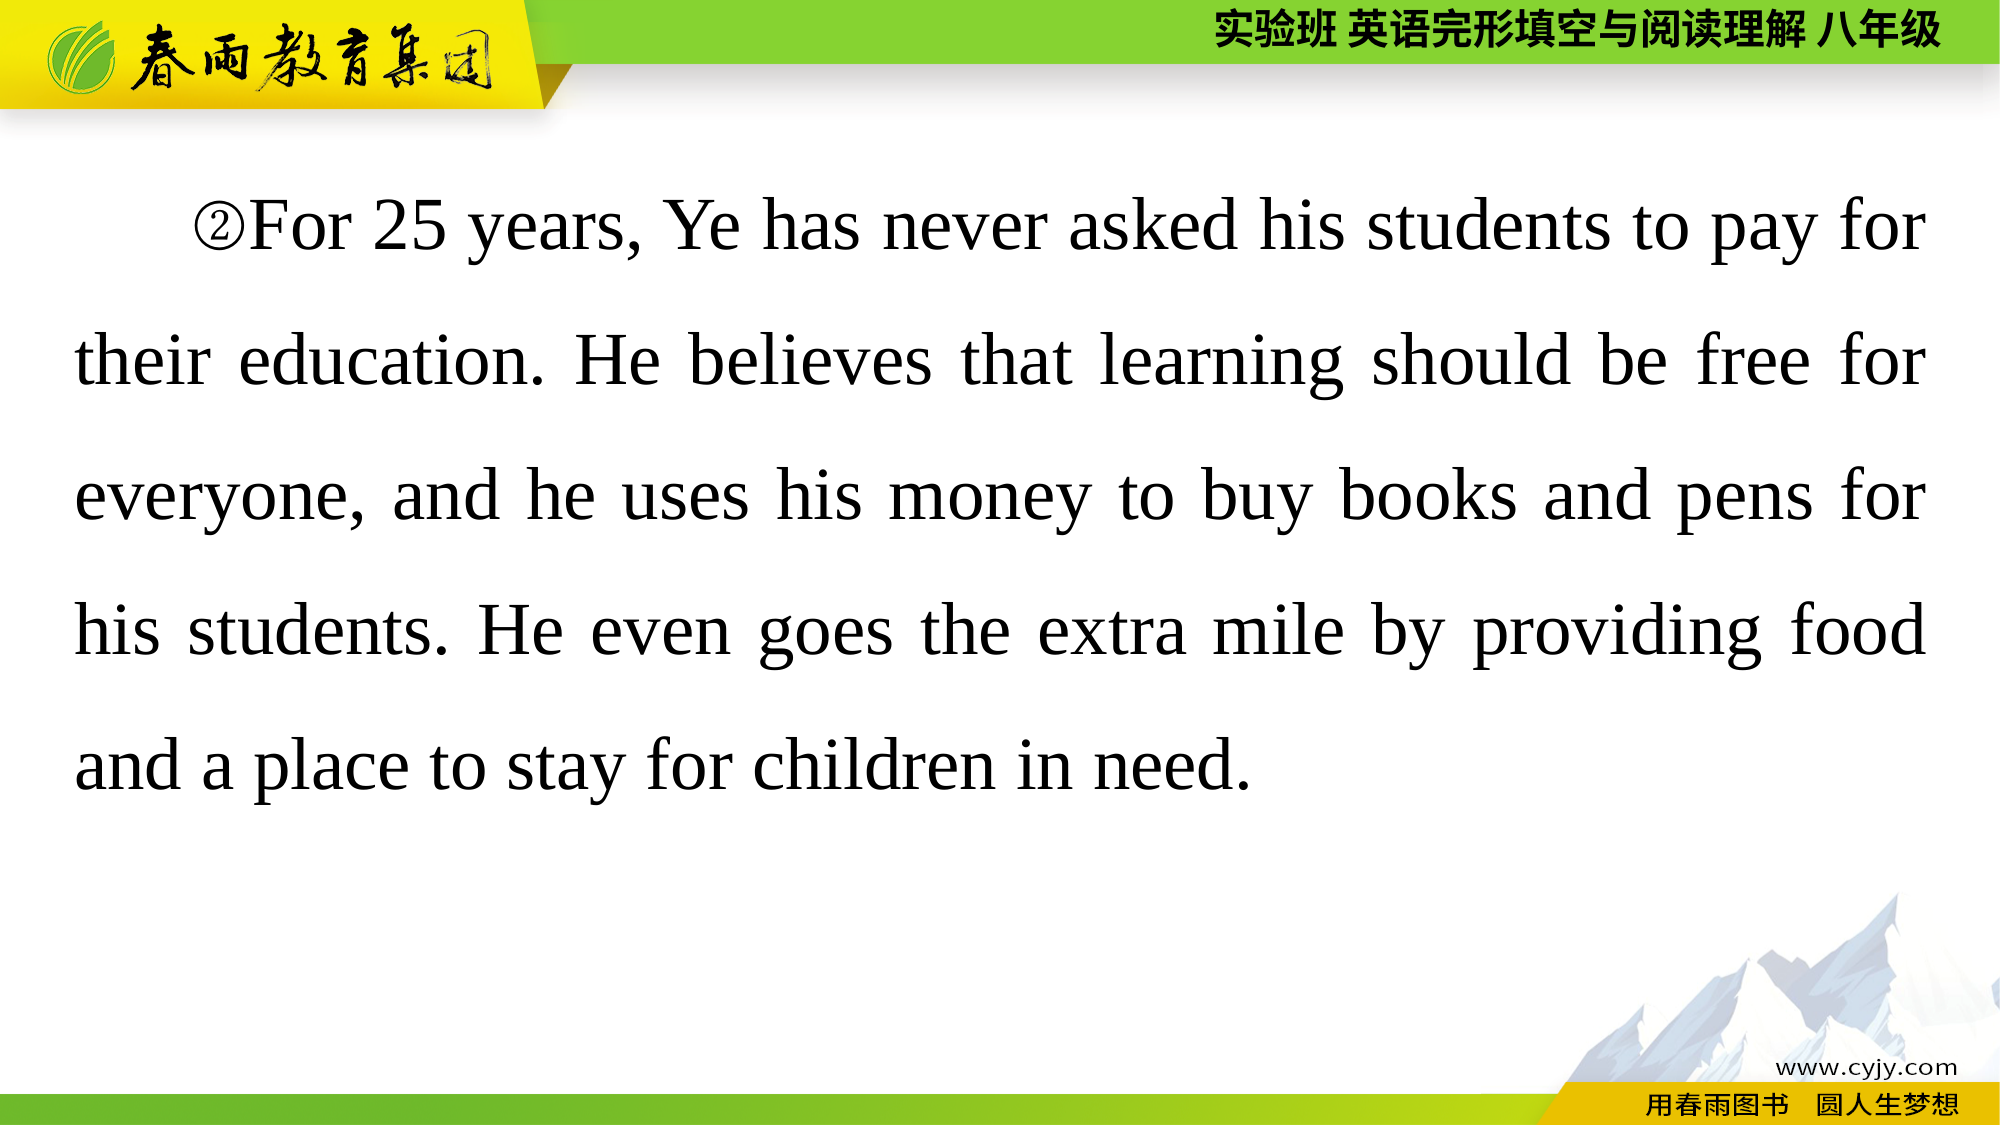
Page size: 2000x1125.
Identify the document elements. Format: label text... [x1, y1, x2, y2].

list ②For 25 years, Ye has never asked his students to pay for their education. He believes that learning should be free for everyone, and he uses his money to buy books and pens for his students. He even goes the extra mile by providing food and a place to stay for children in need. [59, 122, 1944, 820]
picture [0, 0, 2000, 1125]
